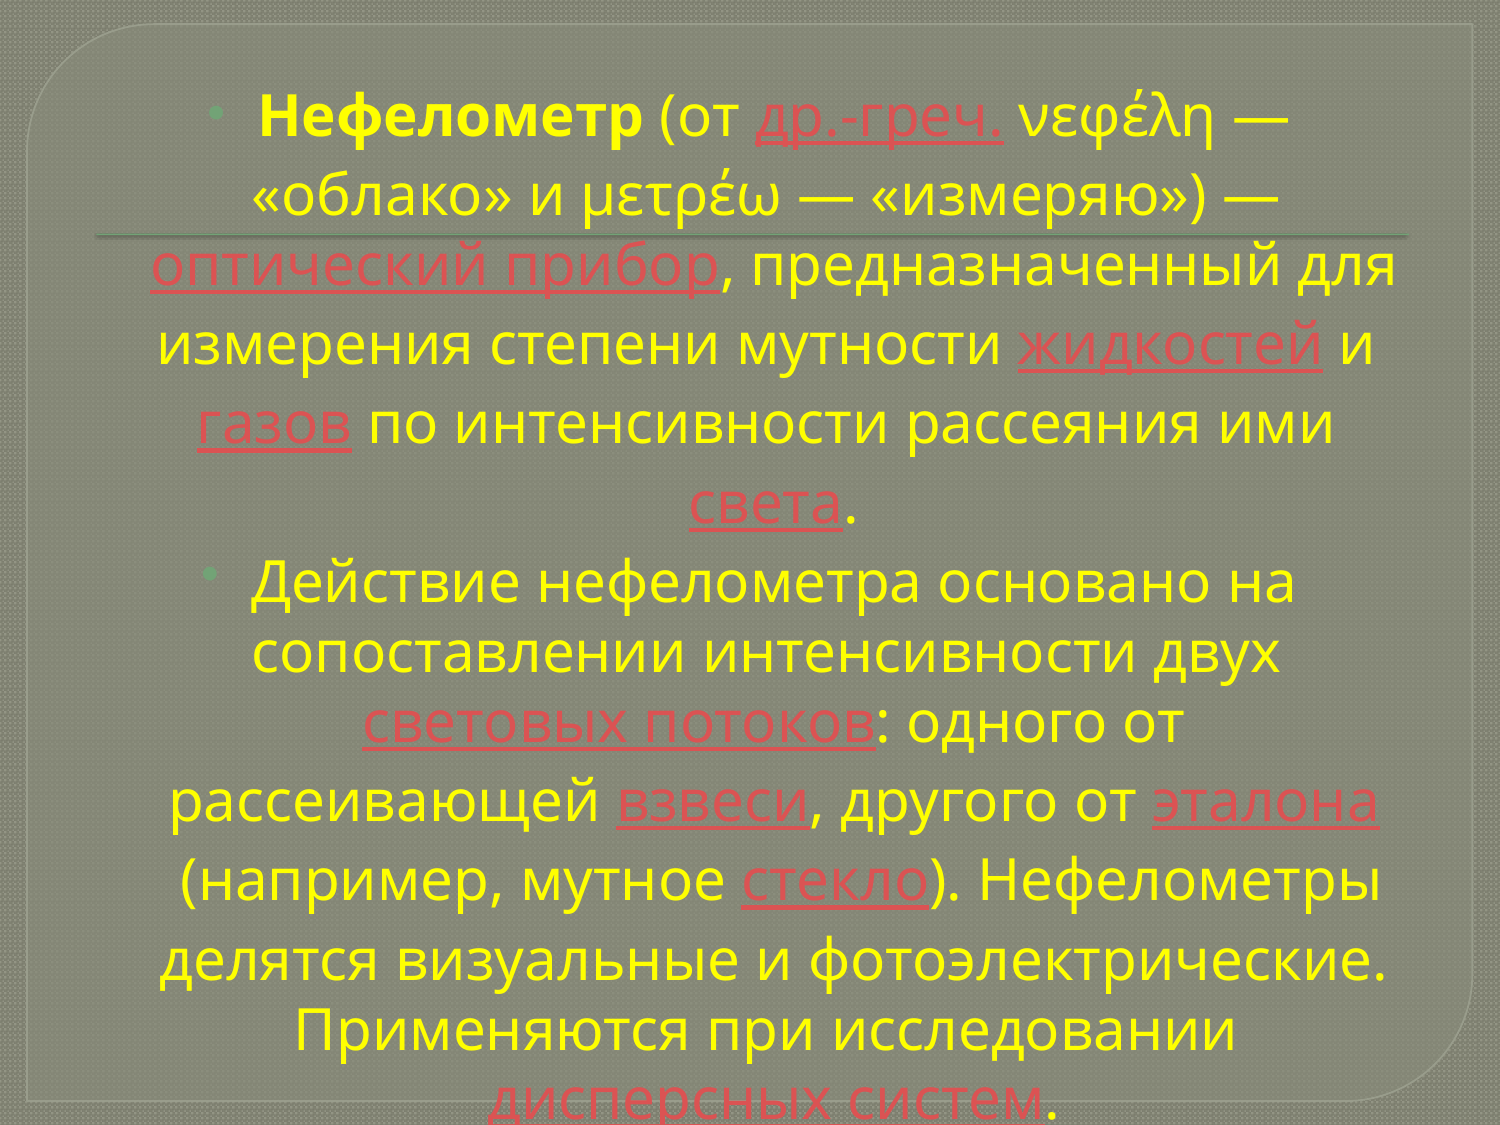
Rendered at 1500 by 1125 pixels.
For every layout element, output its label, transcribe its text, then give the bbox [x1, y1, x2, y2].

list Нефелометр (от др.-греч. νεφέλη — «облако» и μετρέω — «измеряю») — оптический прибор, предназначенный для измерения степени мутности жидкостей и газов по интенсивности рассеяния ими света. Действие нефелометра основано на сопоставлении интенсивности двух световых потоков: одного от рассеивающей взвеси, другого от эталона (например, мутное стекло). Нефелометры делятся визуальные и фотоэлектрические. Применяются при исследовании дисперсных систем. [75, 70, 1425, 1005]
